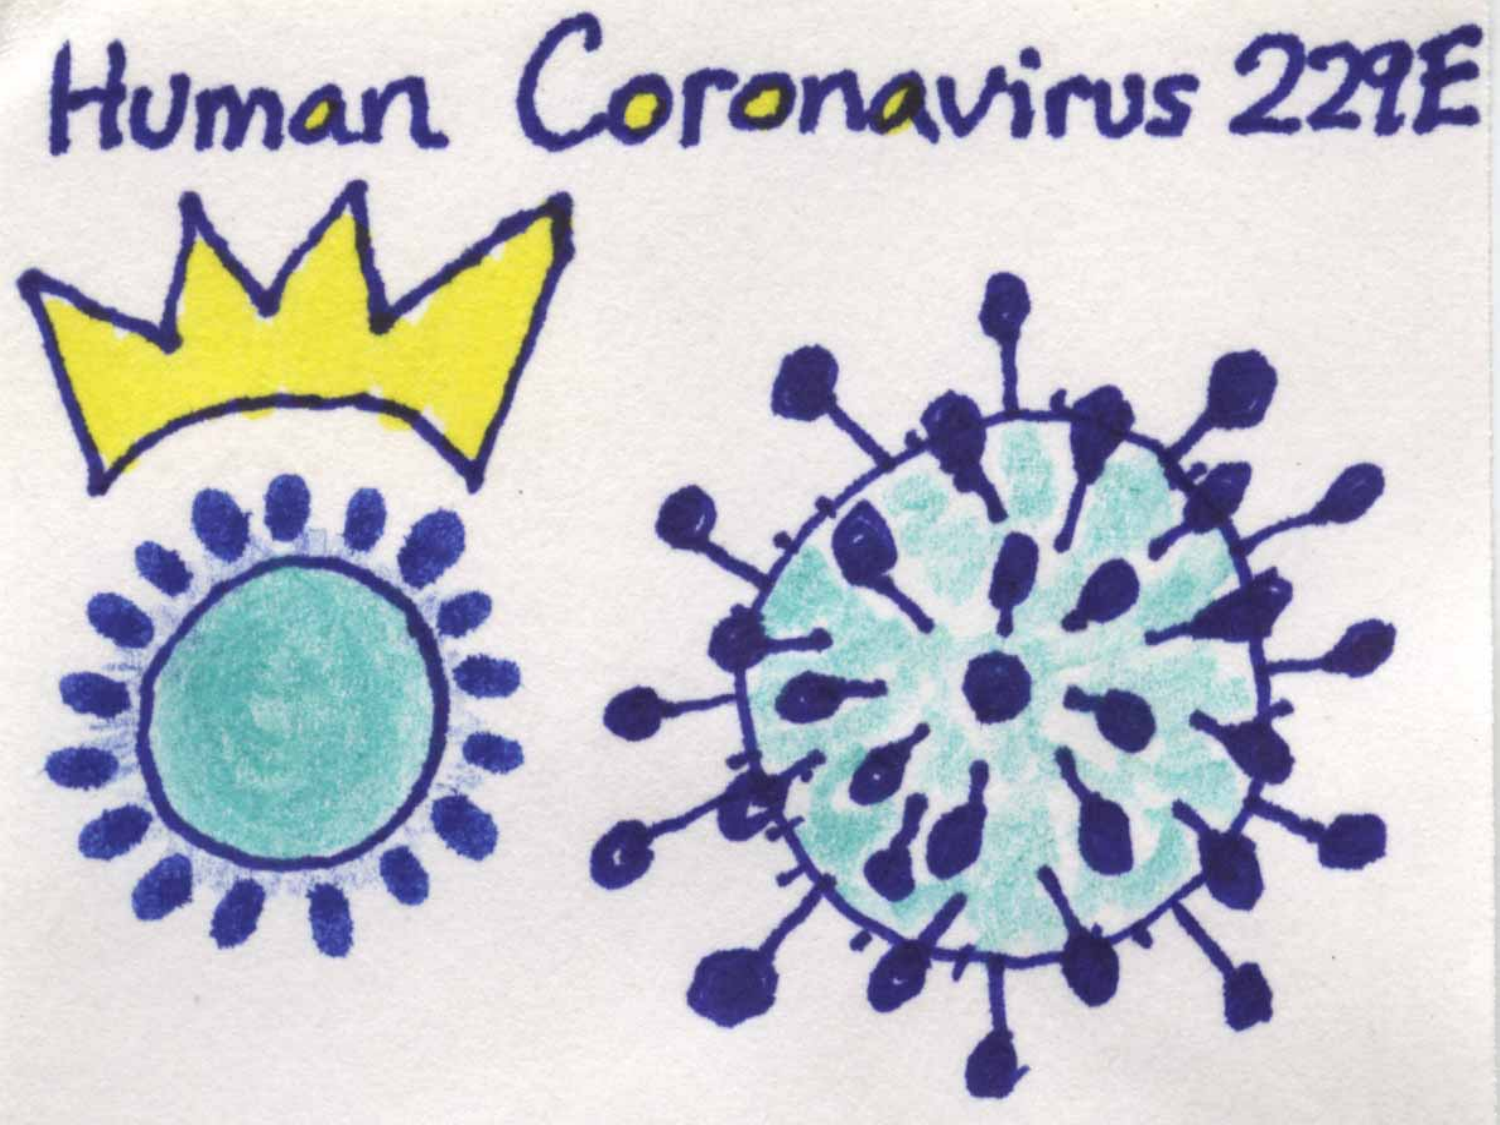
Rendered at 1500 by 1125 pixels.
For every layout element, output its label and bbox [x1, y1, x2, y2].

list [0, 0, 1500, 1125]
